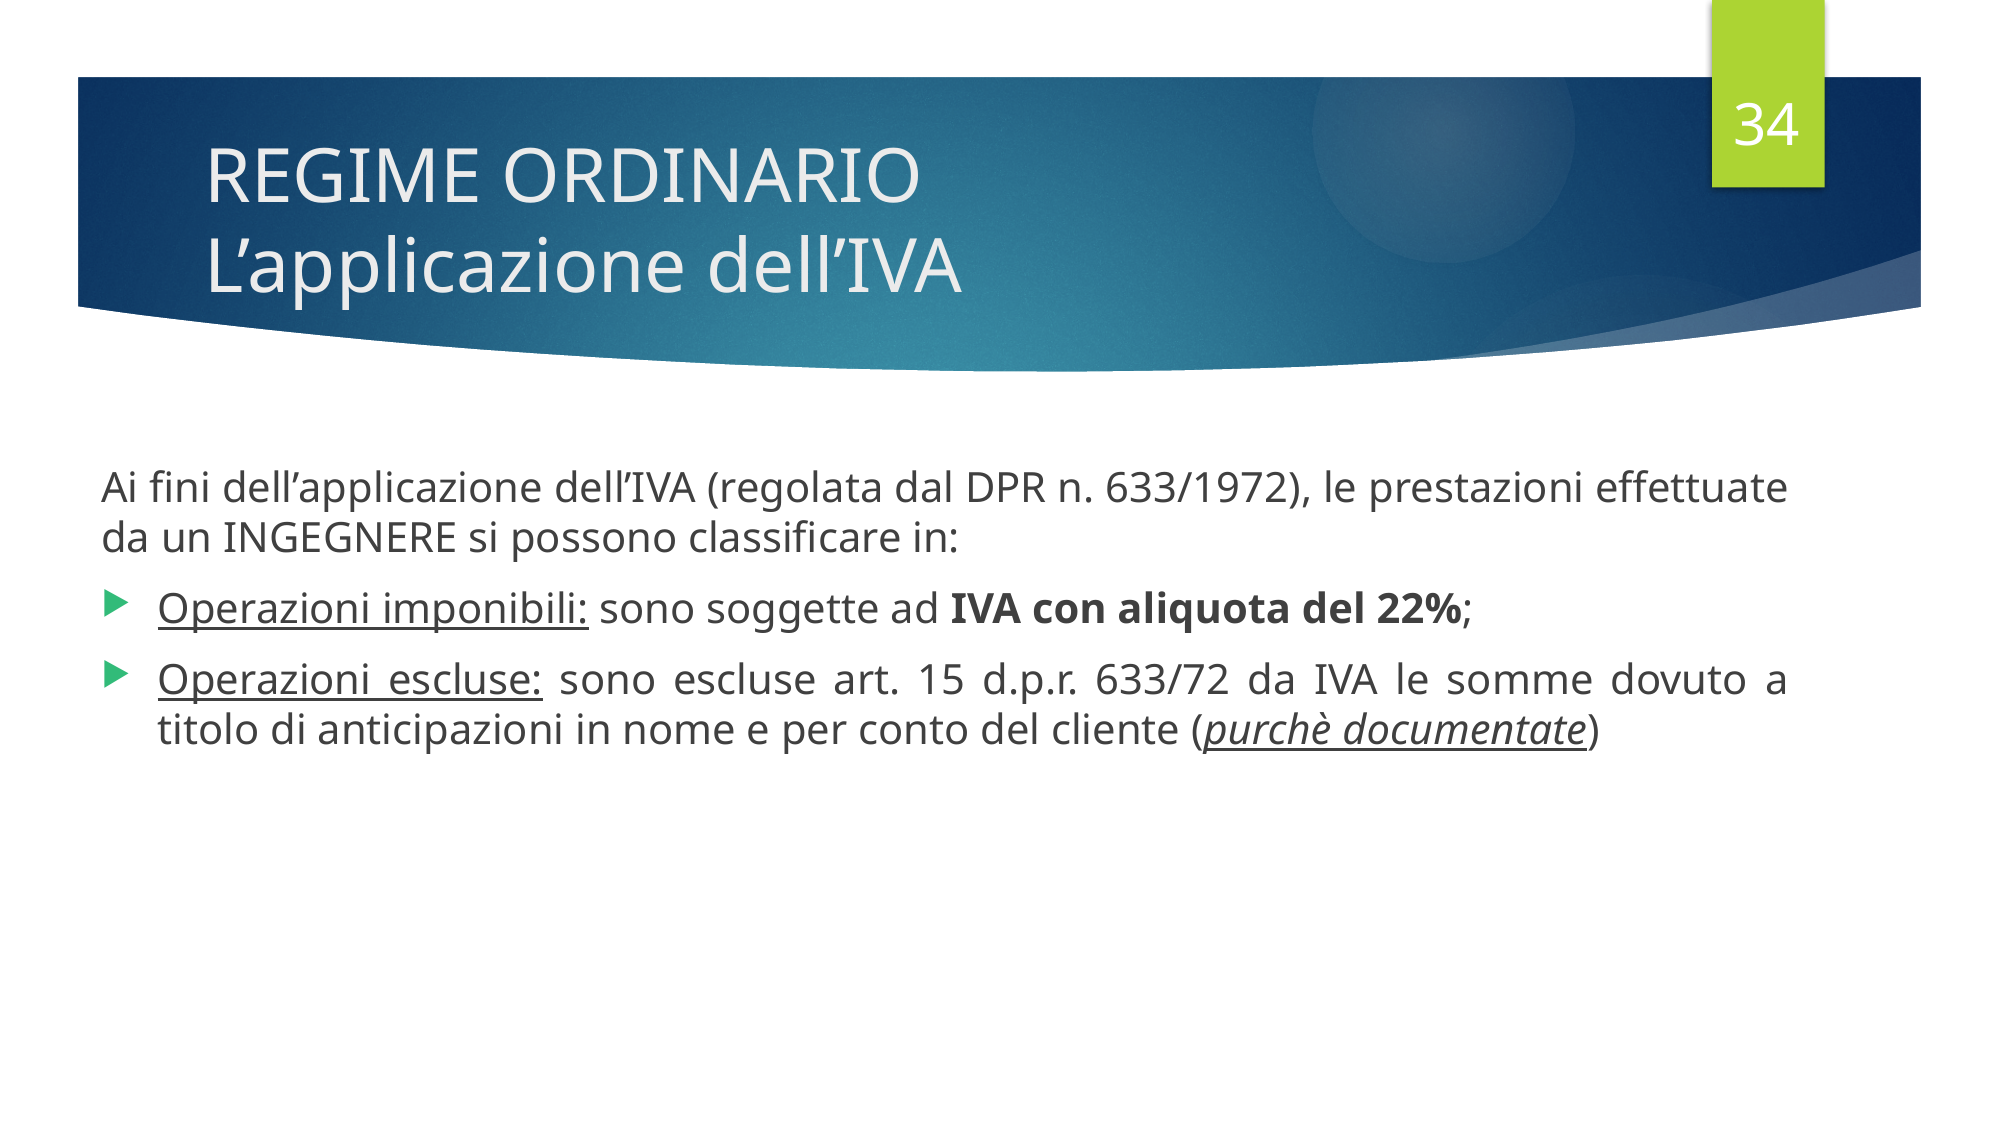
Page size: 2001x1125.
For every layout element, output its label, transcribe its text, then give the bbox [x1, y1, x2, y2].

list Ai fini dell’applicazione dell’IVA (regolata dal DPR n. 633/1972), le prestazioni effettuate da un INGEGNERE si possono classificare in: Operazioni imponibili: sono soggette ad IVA con aliquota del 22%; Operazioni escluse: sono escluse art. 15 d.p.r. 633/72 da IVA le somme dovuto a titolo di anticipazioni in nome e per conto del cliente (purchè documentate) [86, 453, 1805, 1015]
slide_number 34 [1698, 48, 1836, 175]
title REGIME ORDINARIO L’applicazione dell’IVA [189, 159, 1627, 276]
